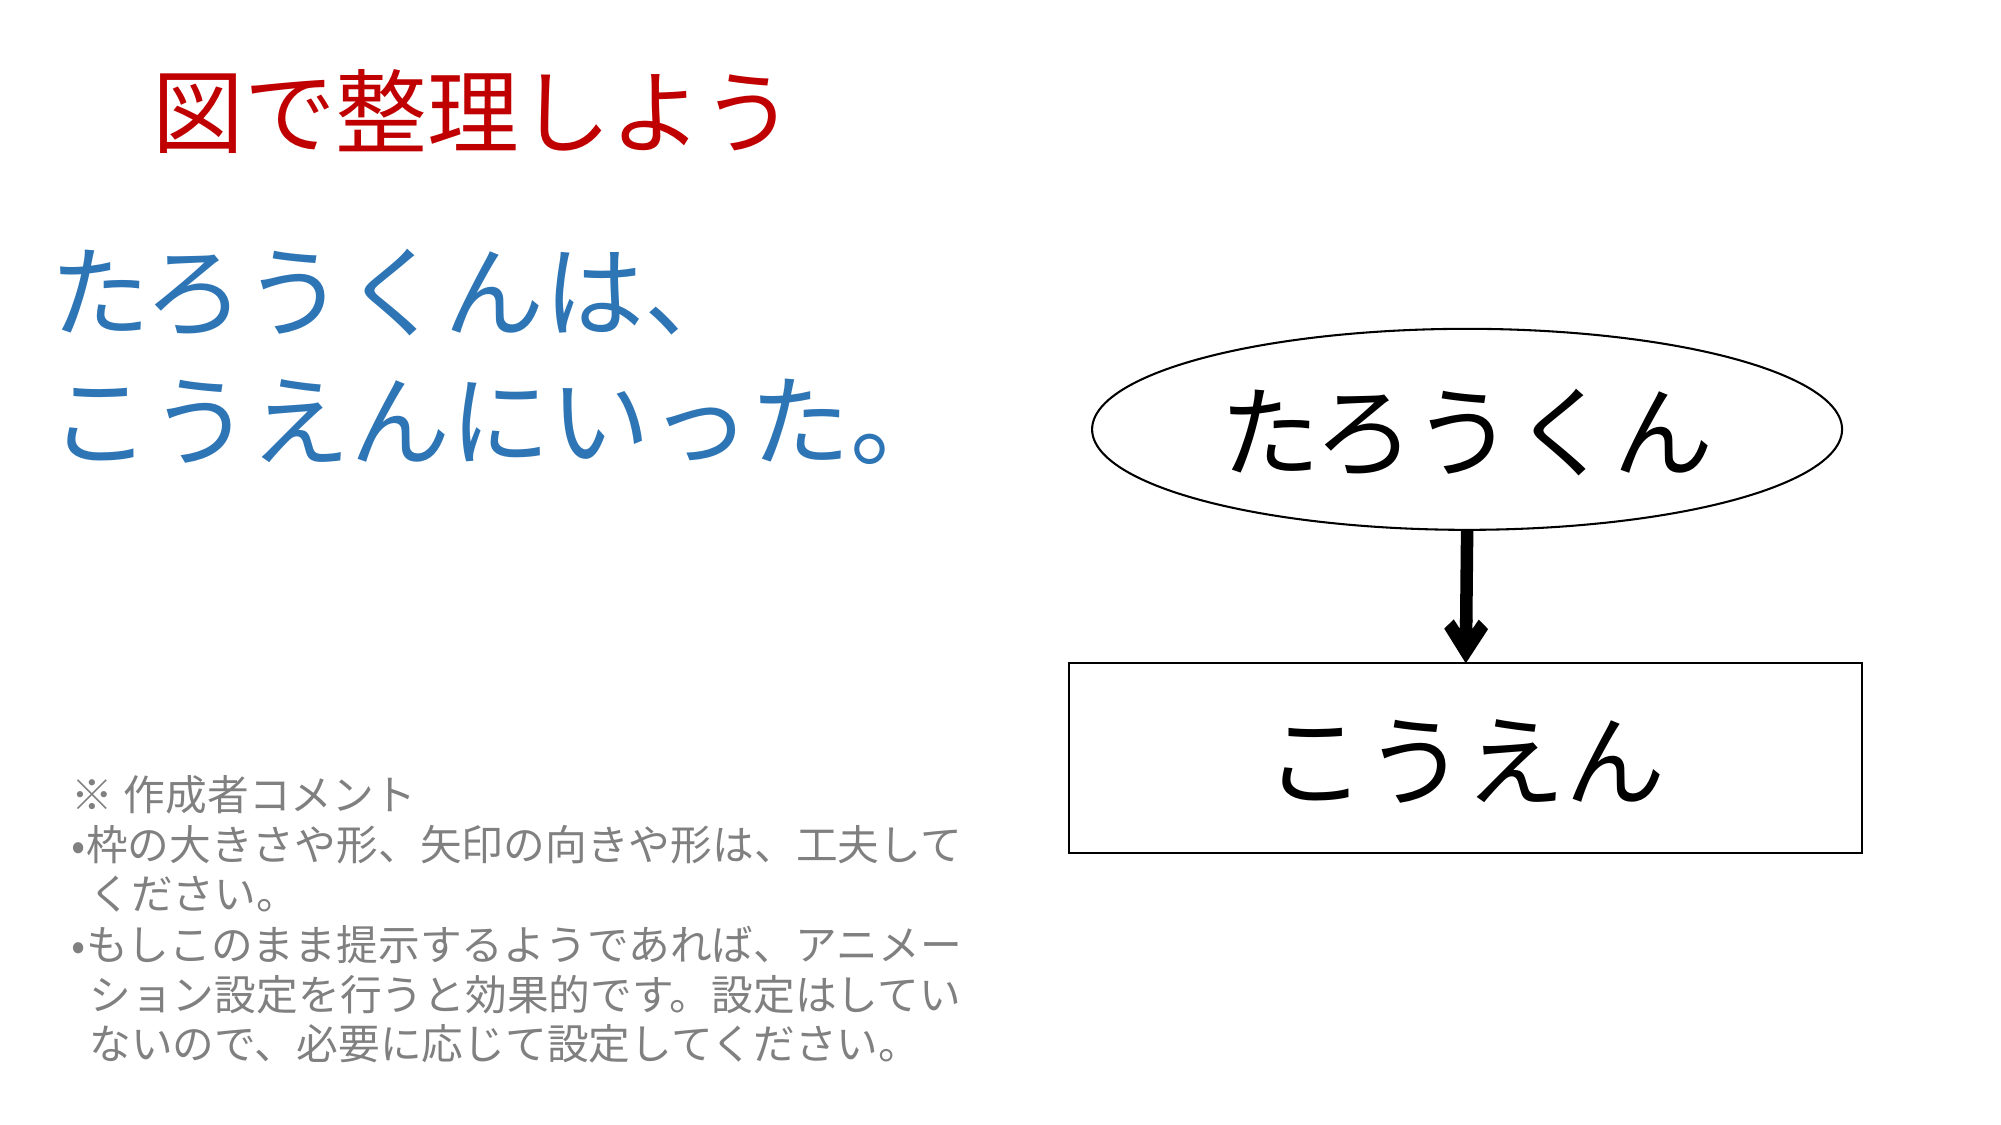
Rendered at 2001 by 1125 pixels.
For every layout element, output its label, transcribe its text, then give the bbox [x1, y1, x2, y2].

title 図で整理しよう [137, 59, 1863, 278]
list たろうくんは、 こうえんにいった。 [35, 236, 886, 950]
text_box たろうくん [1091, 327, 1844, 531]
text_box こうえん [1068, 662, 1863, 854]
text_box ※作成者コメント ・枠の大きさや形、矢印の向きや形は、工夫してください。 ・もしこのまま提示するようであれば、アニメーション設定を行うと効果的です。設定はしていないので、必要に応じて設定してください。 [57, 760, 986, 1076]
